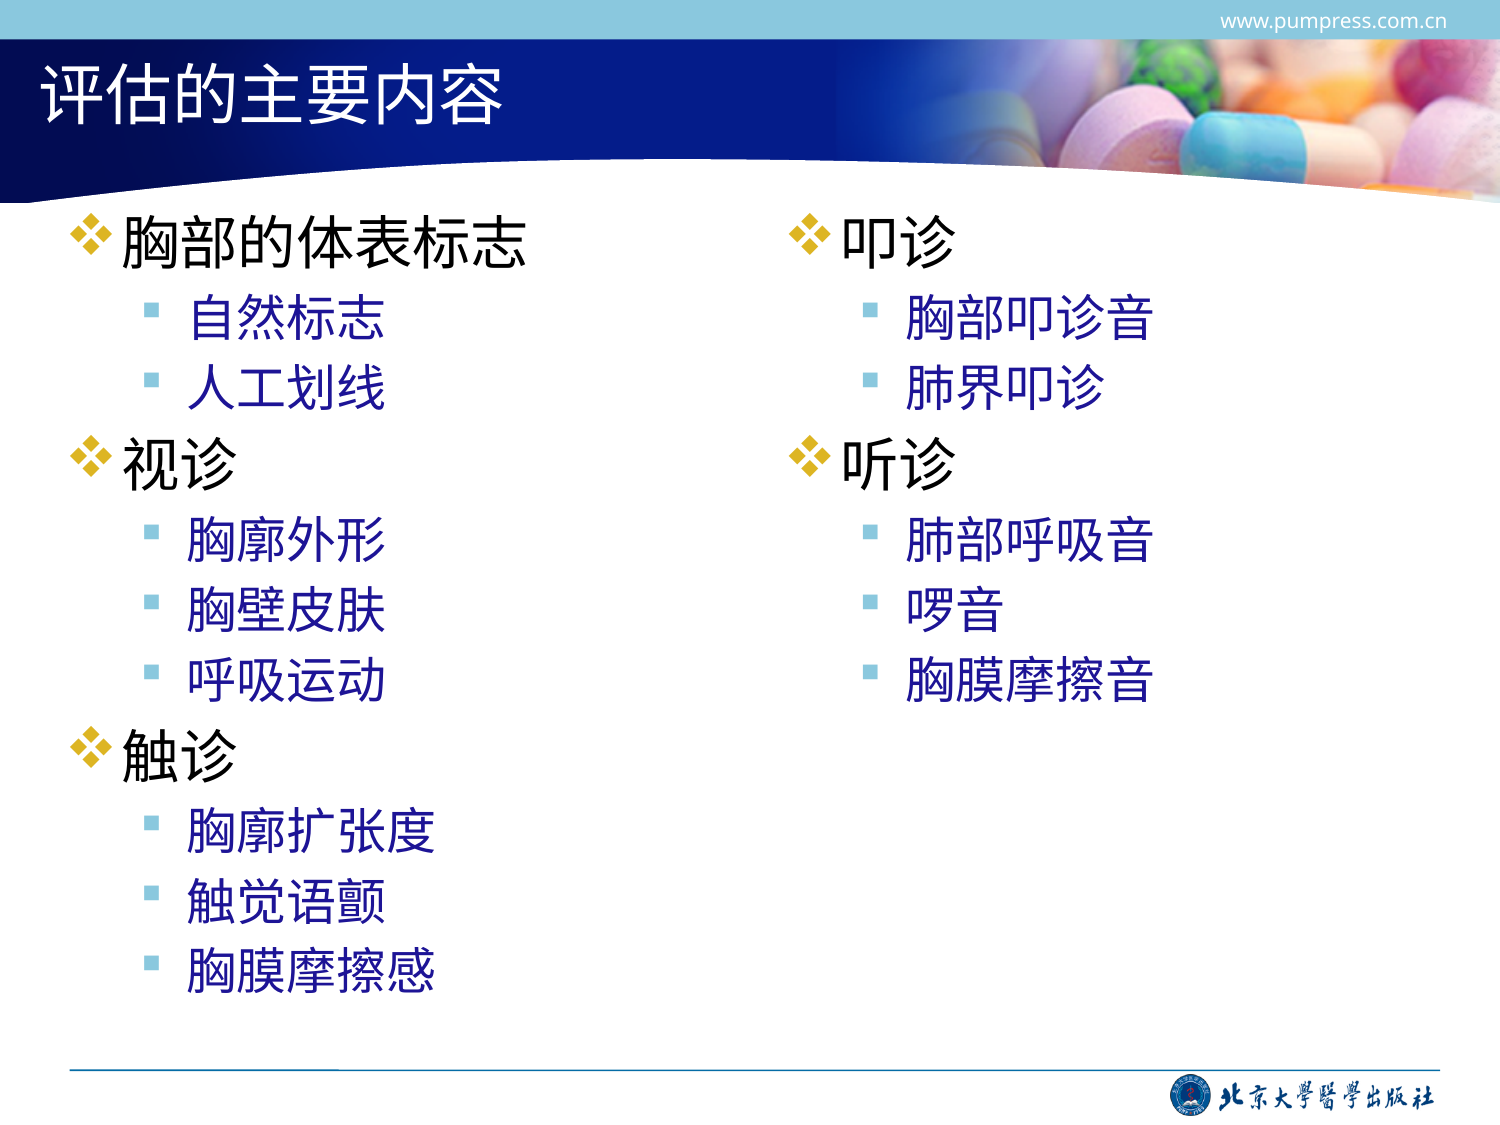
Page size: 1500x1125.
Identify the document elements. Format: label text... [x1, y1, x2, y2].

slide_number www.pumpress.com.cn [1024, 0, 1463, 38]
picture [1170, 1074, 1436, 1118]
list 胸部的体表标志 自然标志 人工划线 视诊 胸廓外形 胸壁皮肤 呼吸运动 触诊 胸廓扩张度 触觉语颤 胸膜摩擦感 [50, 199, 744, 1025]
title 评估的主要内容 [23, 46, 1349, 140]
picture [0, 40, 1500, 203]
list 叩诊 胸部叩诊音 肺界叩诊 听诊 肺部呼吸音 啰音 胸膜摩擦音 [768, 199, 1463, 1025]
